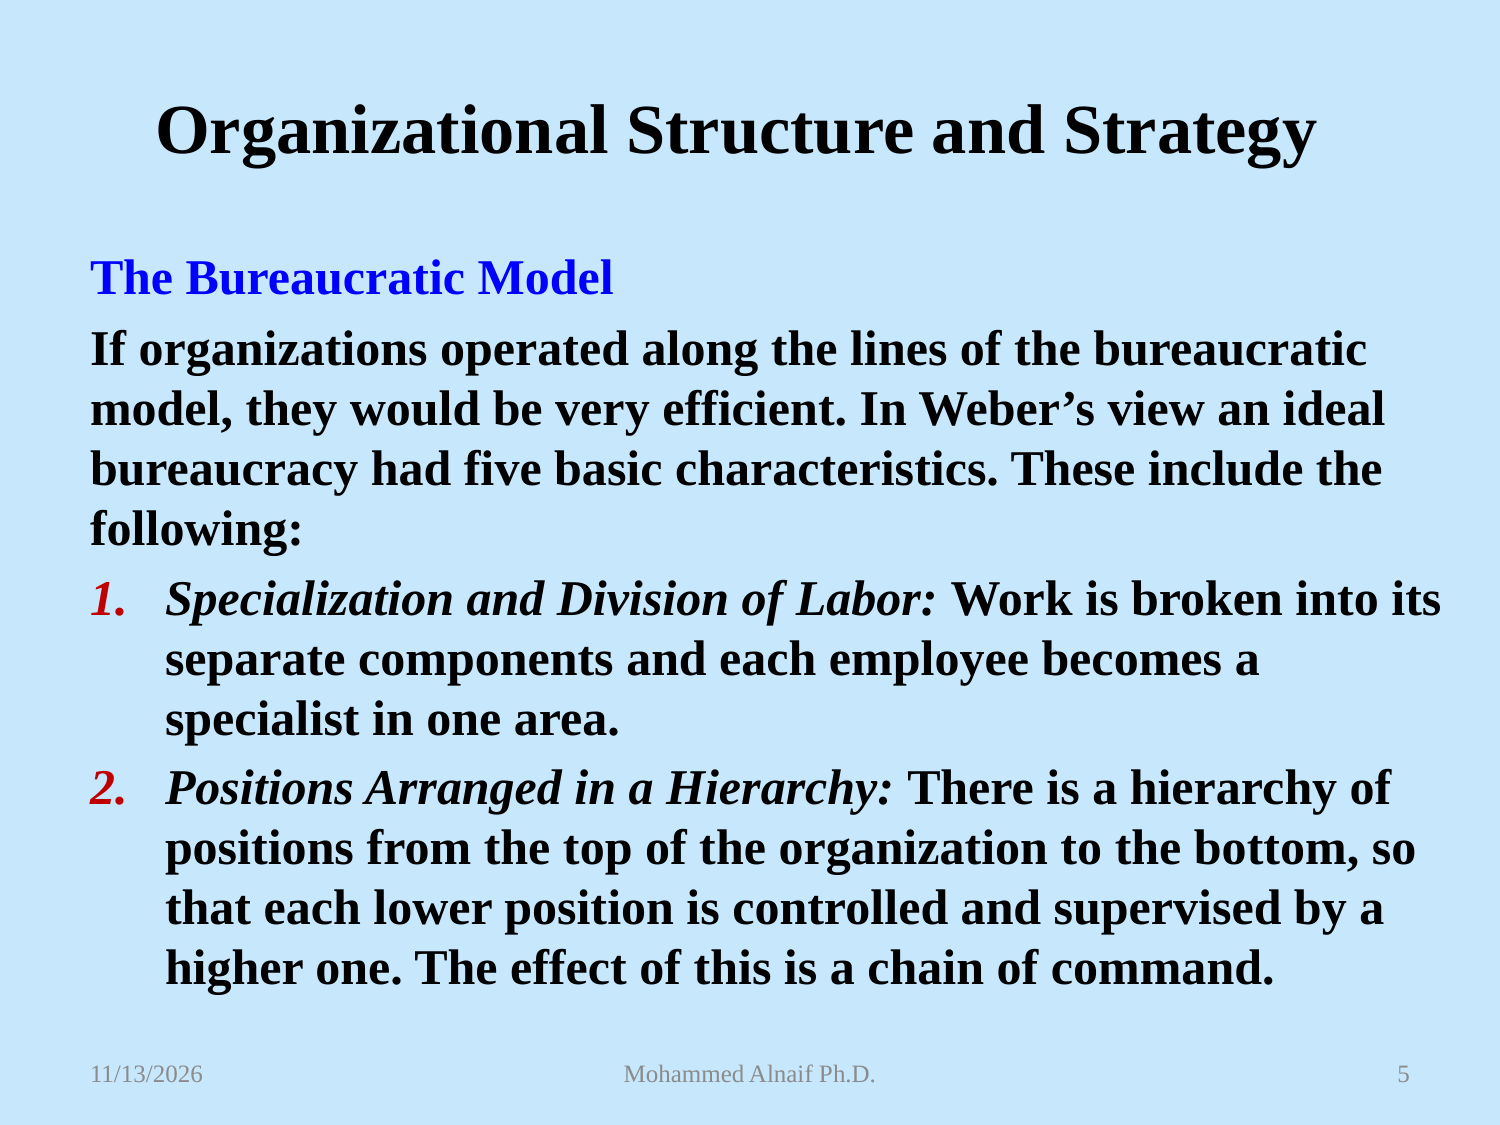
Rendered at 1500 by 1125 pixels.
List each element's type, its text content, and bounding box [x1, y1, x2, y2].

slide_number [75, 1042, 425, 1103]
title Organizational Structure and Strategy [99, 75, 1375, 175]
subtitle The Bureaucratic Model If organizations operated along the lines of the bureaucratic model, they would be very efficient. In Weber’s view an ideal bureaucracy had five basic characteristics. These include the following: Specialization and Division of Labor: Work is broken into its separate components and each employee becomes a specialist in one area. Positions Arranged in a Hierarchy: There is a hierarchy of positions from the top of the organization to the bottom, so that each lower position is controlled and supervised by a higher one. The effect of this is a chain of command. [75, 237, 1463, 1038]
footer Mohammed Alnaif Ph.D. [512, 1042, 988, 1103]
slide_number 5 [1074, 1042, 1425, 1103]
